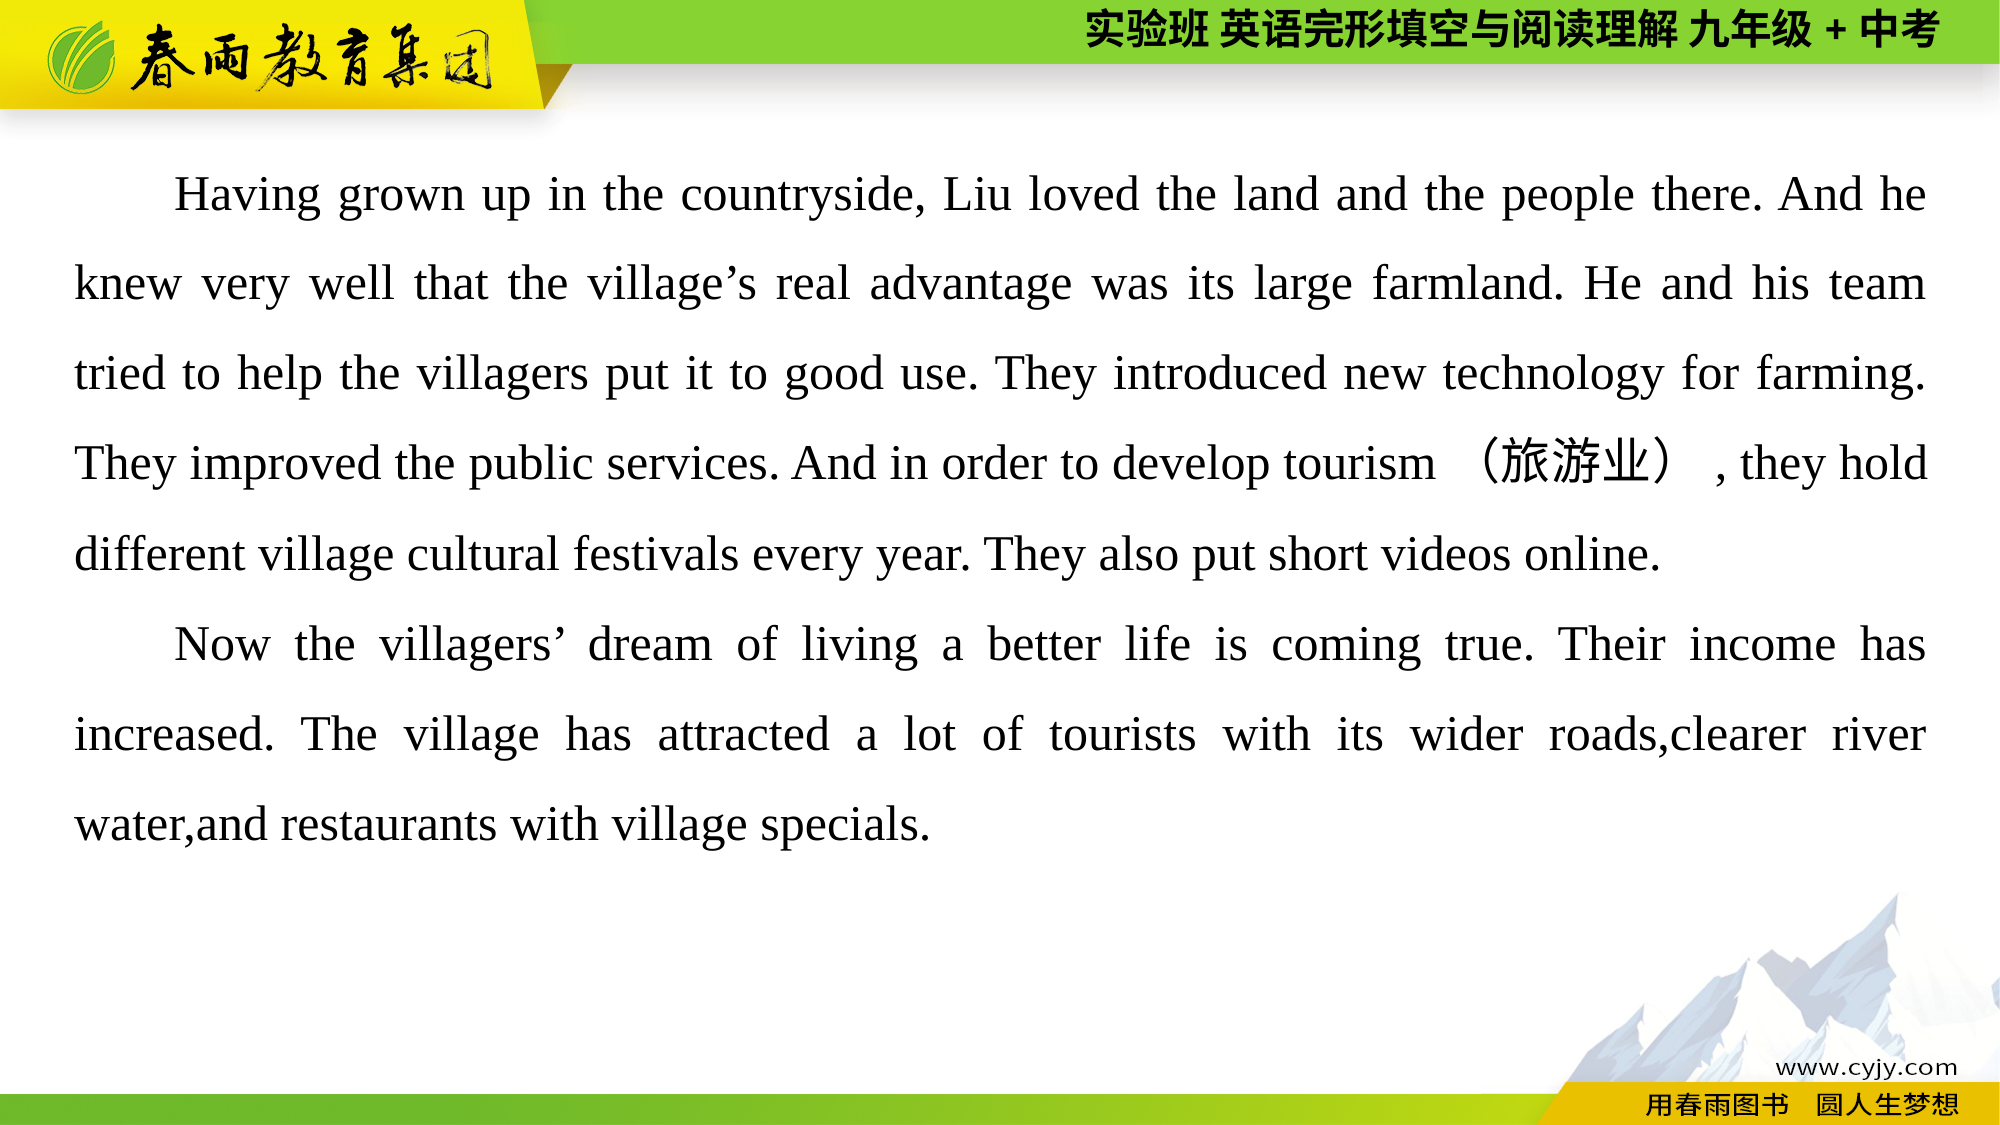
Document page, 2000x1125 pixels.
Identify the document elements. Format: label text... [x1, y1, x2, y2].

list Having grown up in the countryside, Liu loved the land and the people there. And he knew very well that the village’s real advantage was its large farmland. He and his team tried to help the villagers put it to good use. They introduced new technology for farming. They improved the public services. And in order to develop tourism（旅游业）, they hold different village cultural festivals every year. They also put short videos online. Now the villagers’ dream of living a better life is coming true. Their income has increased. The village has attracted a lot of tourists with its wider roads,clearer river water,and restaurants with village specials. [59, 122, 1944, 865]
picture [0, 0, 2000, 1125]
